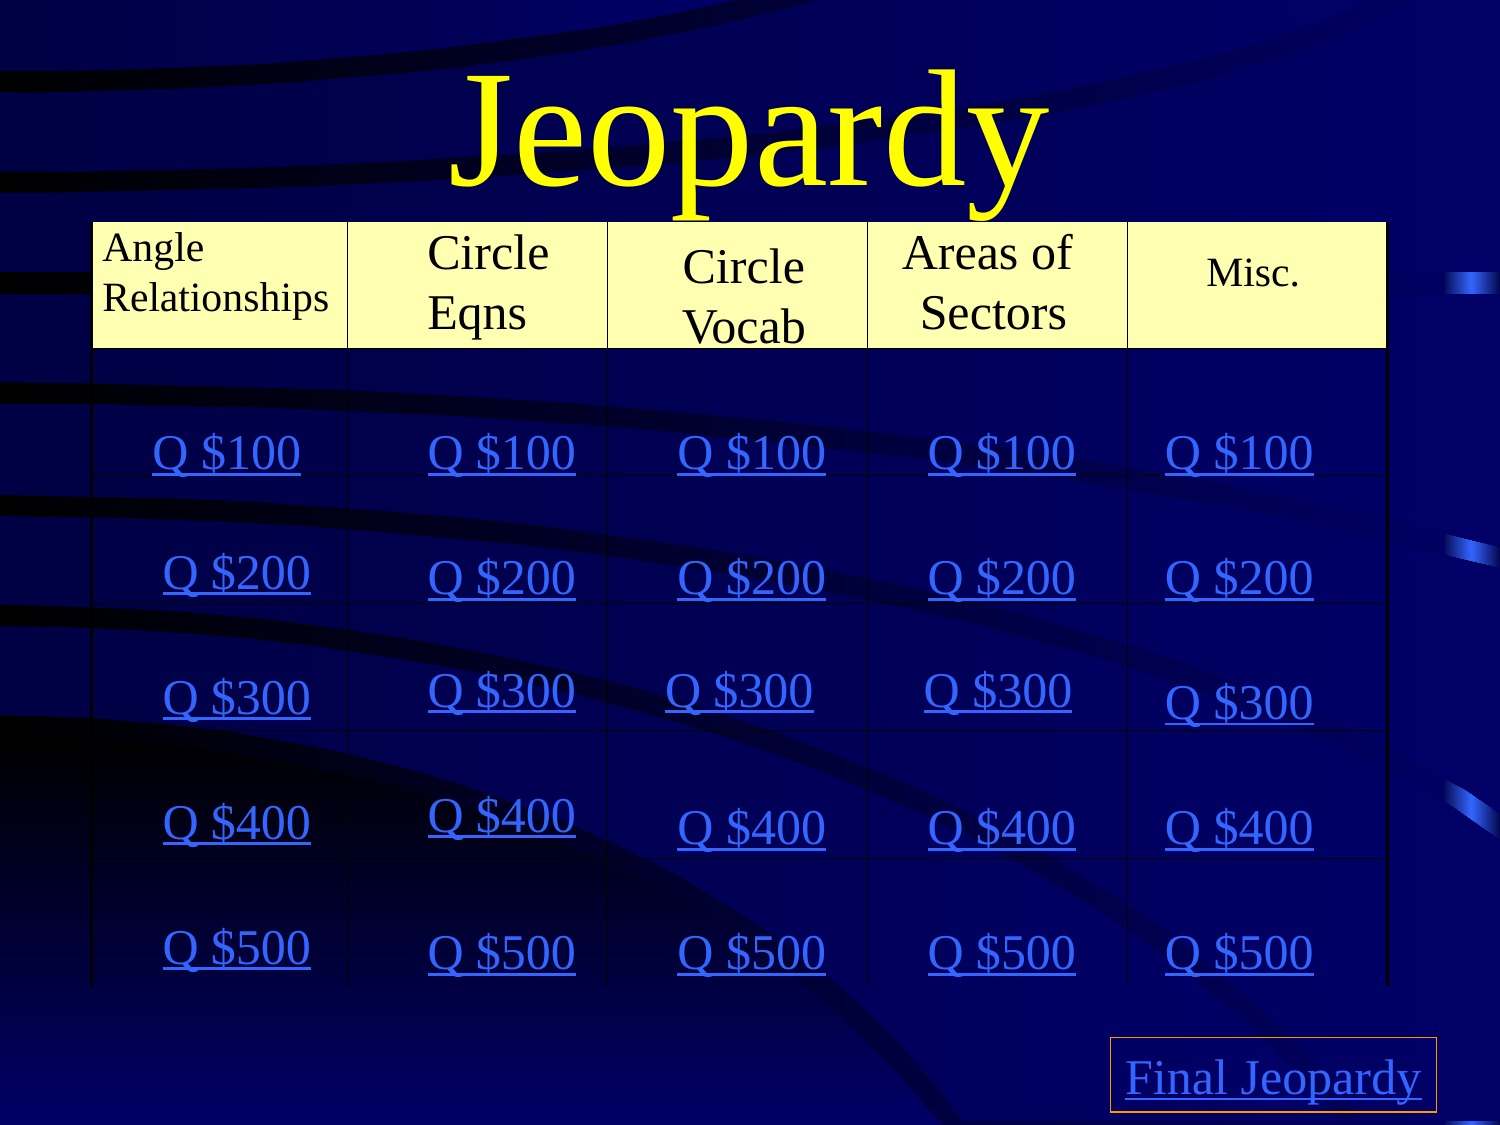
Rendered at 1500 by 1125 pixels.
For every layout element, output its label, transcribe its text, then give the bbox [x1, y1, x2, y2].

text_box Circle Eqns [412, 212, 588, 219]
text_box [74, 221, 1401, 1013]
text_box Areas of Sectors [886, 212, 1101, 219]
text_box Final Jeopardy [1110, 1037, 1437, 1113]
text_box Angle Relationships [87, 212, 350, 219]
title Jeopardy [112, 24, 1388, 213]
